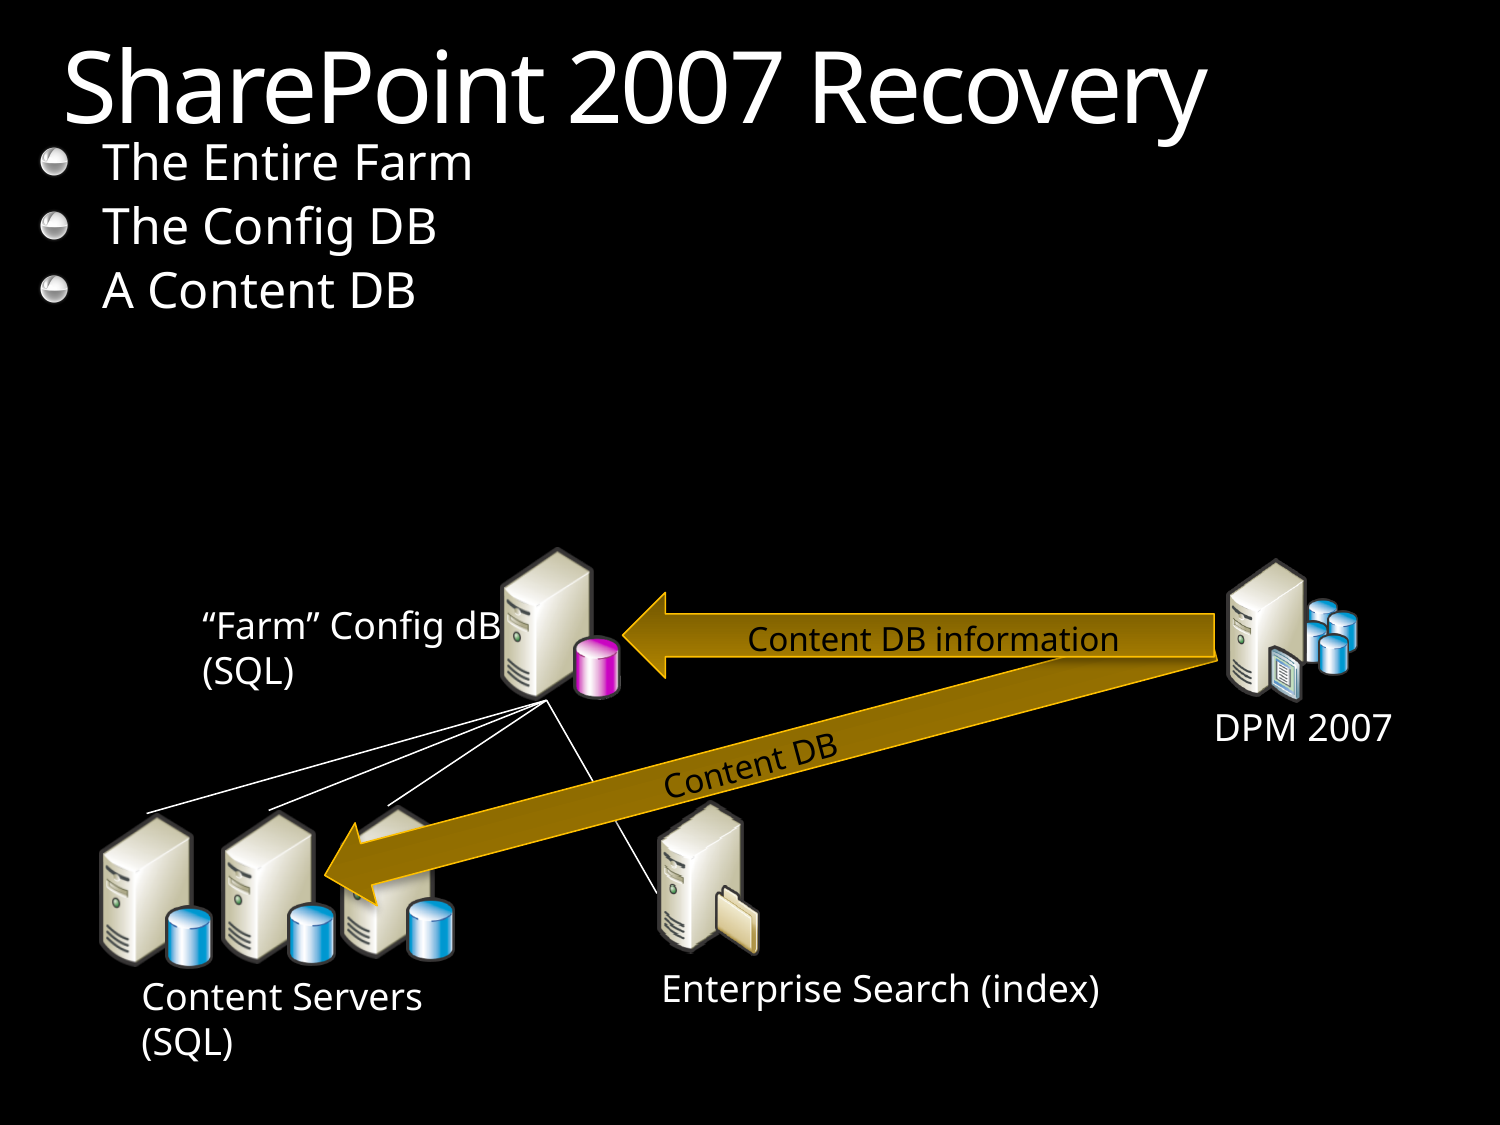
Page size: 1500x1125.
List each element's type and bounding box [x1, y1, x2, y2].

list [37, 137, 1463, 502]
picture [37, 272, 71, 306]
title [62, 37, 1438, 137]
picture [37, 144, 71, 179]
text_box [1198, 557, 1409, 757]
text_box [99, 547, 1219, 1070]
picture [37, 208, 71, 243]
